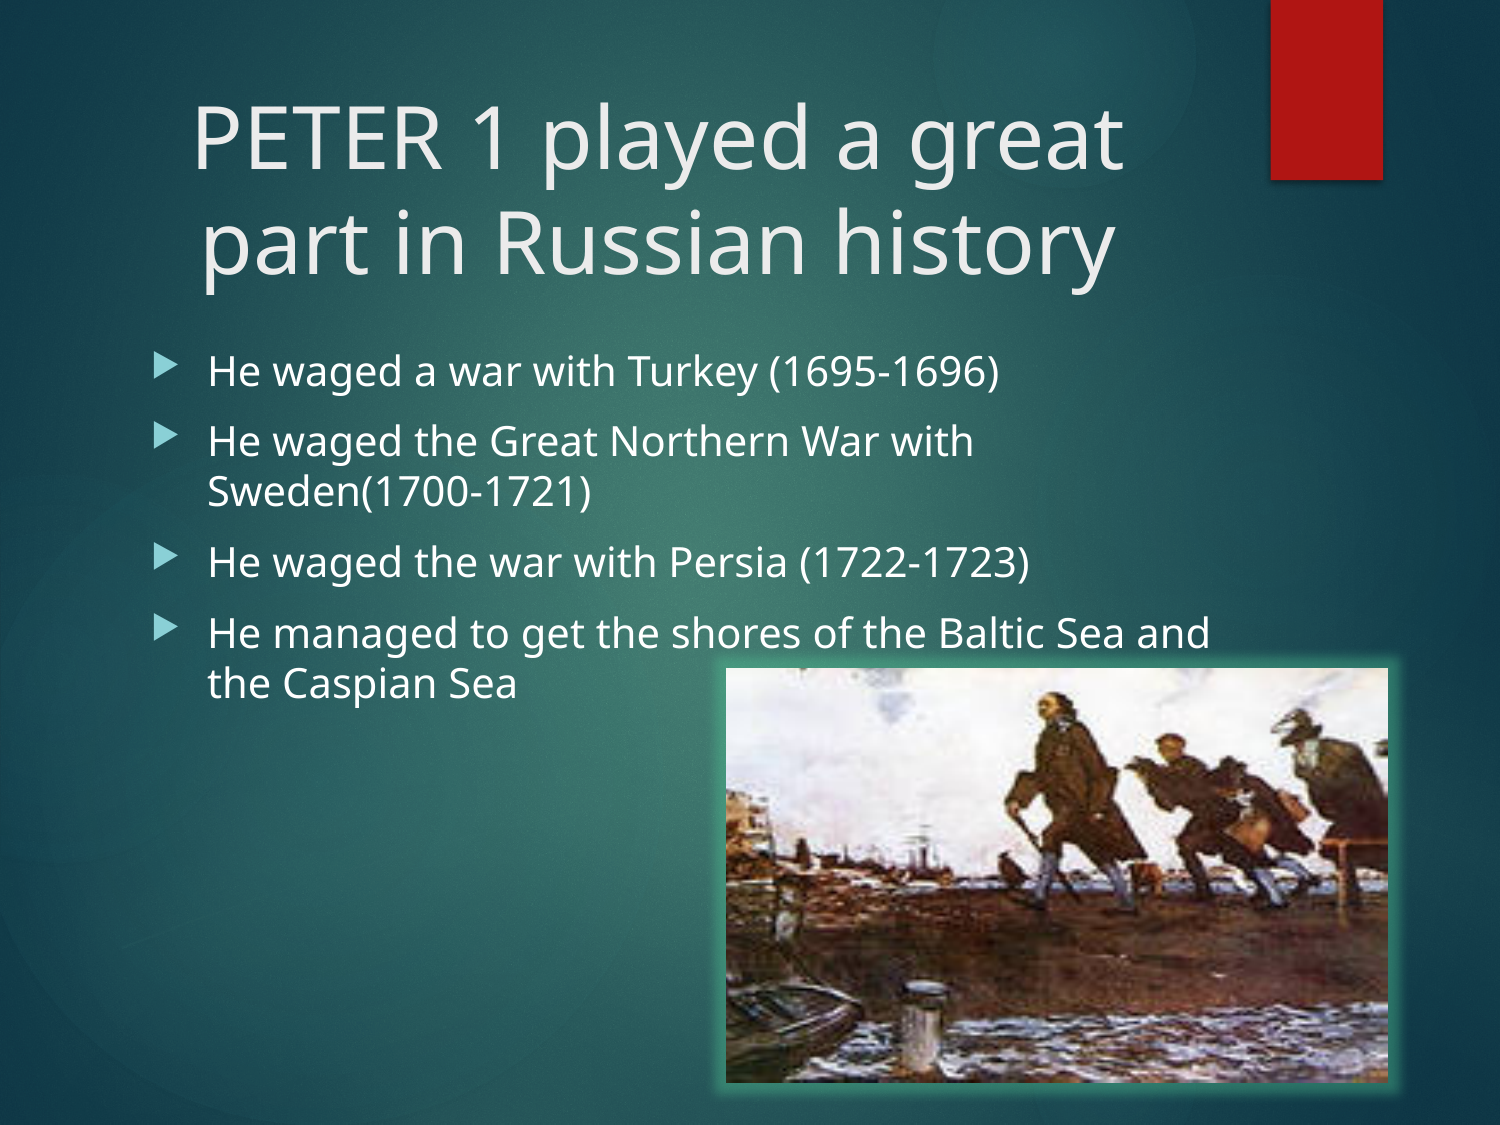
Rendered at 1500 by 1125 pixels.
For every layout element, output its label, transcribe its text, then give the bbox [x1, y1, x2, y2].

title PETER 1 played a great part in Russian history [79, 74, 1237, 304]
picture [726, 668, 1389, 1083]
list He waged a war with Turkey (1695-1696) He waged the Great Northern War with Sweden(1700-1721) He waged the war with Persia (1722-1723) He managed to get the shores of the Baltic Sea and the Caspian Sea [135, 336, 1237, 1025]
